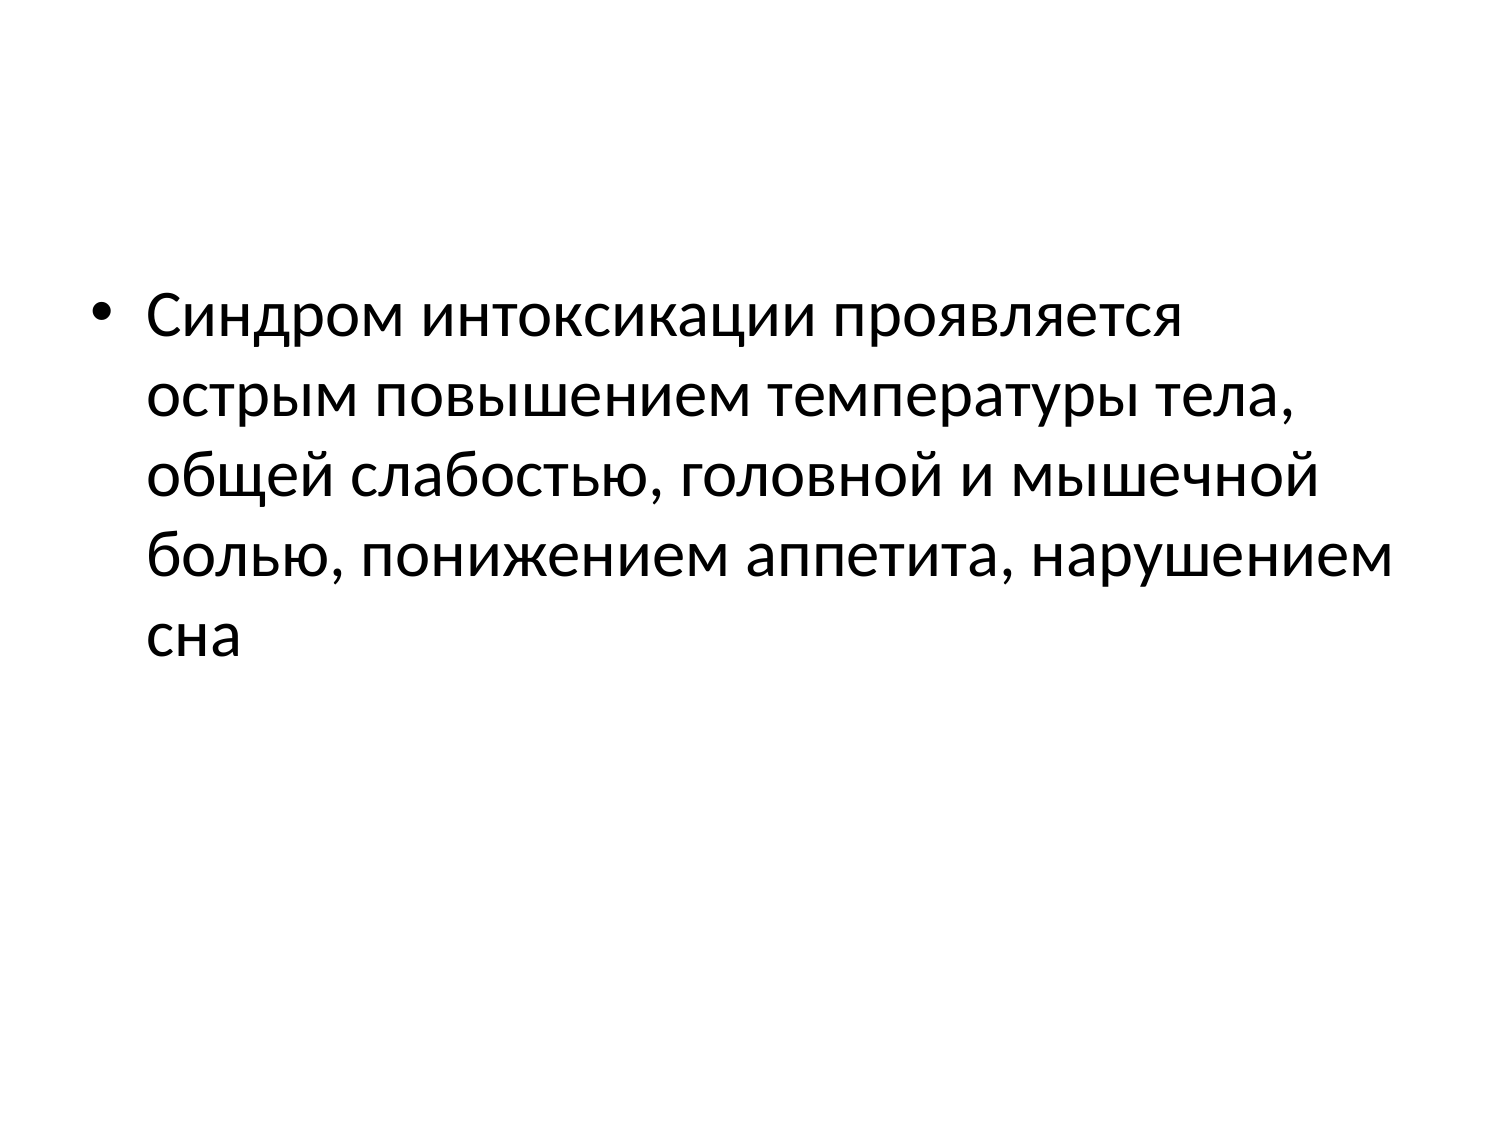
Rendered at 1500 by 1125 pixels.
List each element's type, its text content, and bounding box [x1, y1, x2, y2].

list Синдром интоксикации проявляется острым повышением температуры тела, общей слабостью, головной и мышечной болью, понижением аппетита, нарушением сна [75, 262, 1425, 1005]
